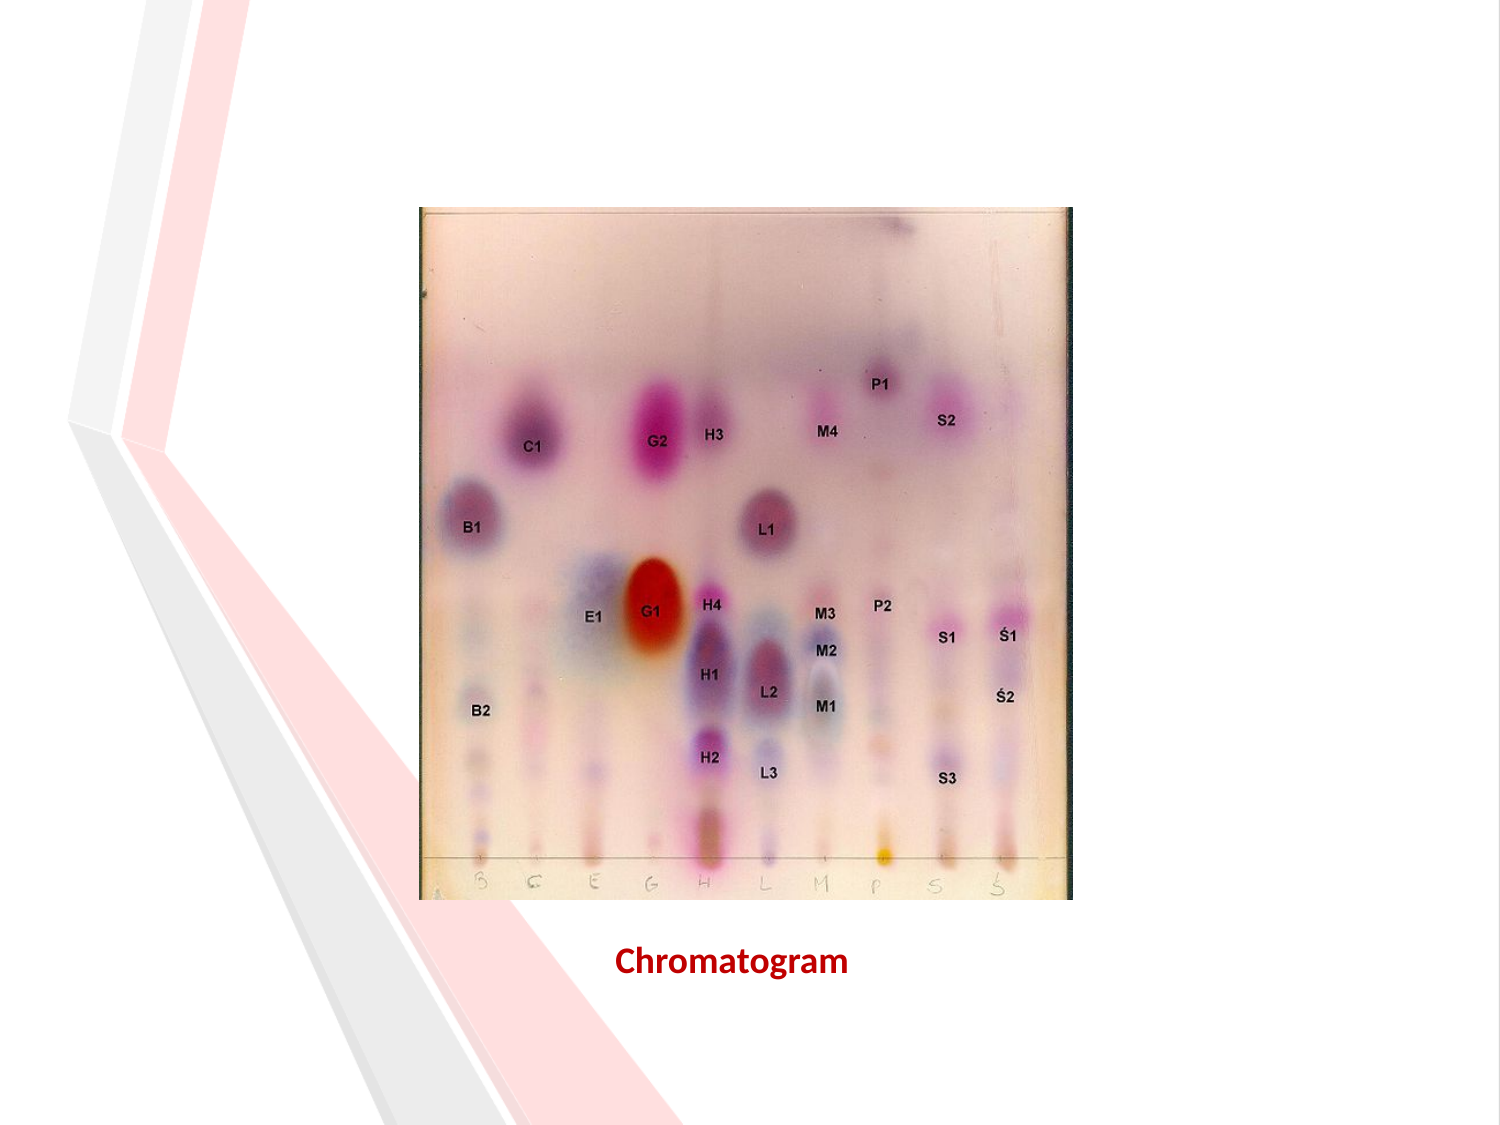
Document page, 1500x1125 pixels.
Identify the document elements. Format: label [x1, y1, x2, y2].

picture [0, 0, 1500, 1125]
list [419, 208, 1073, 900]
